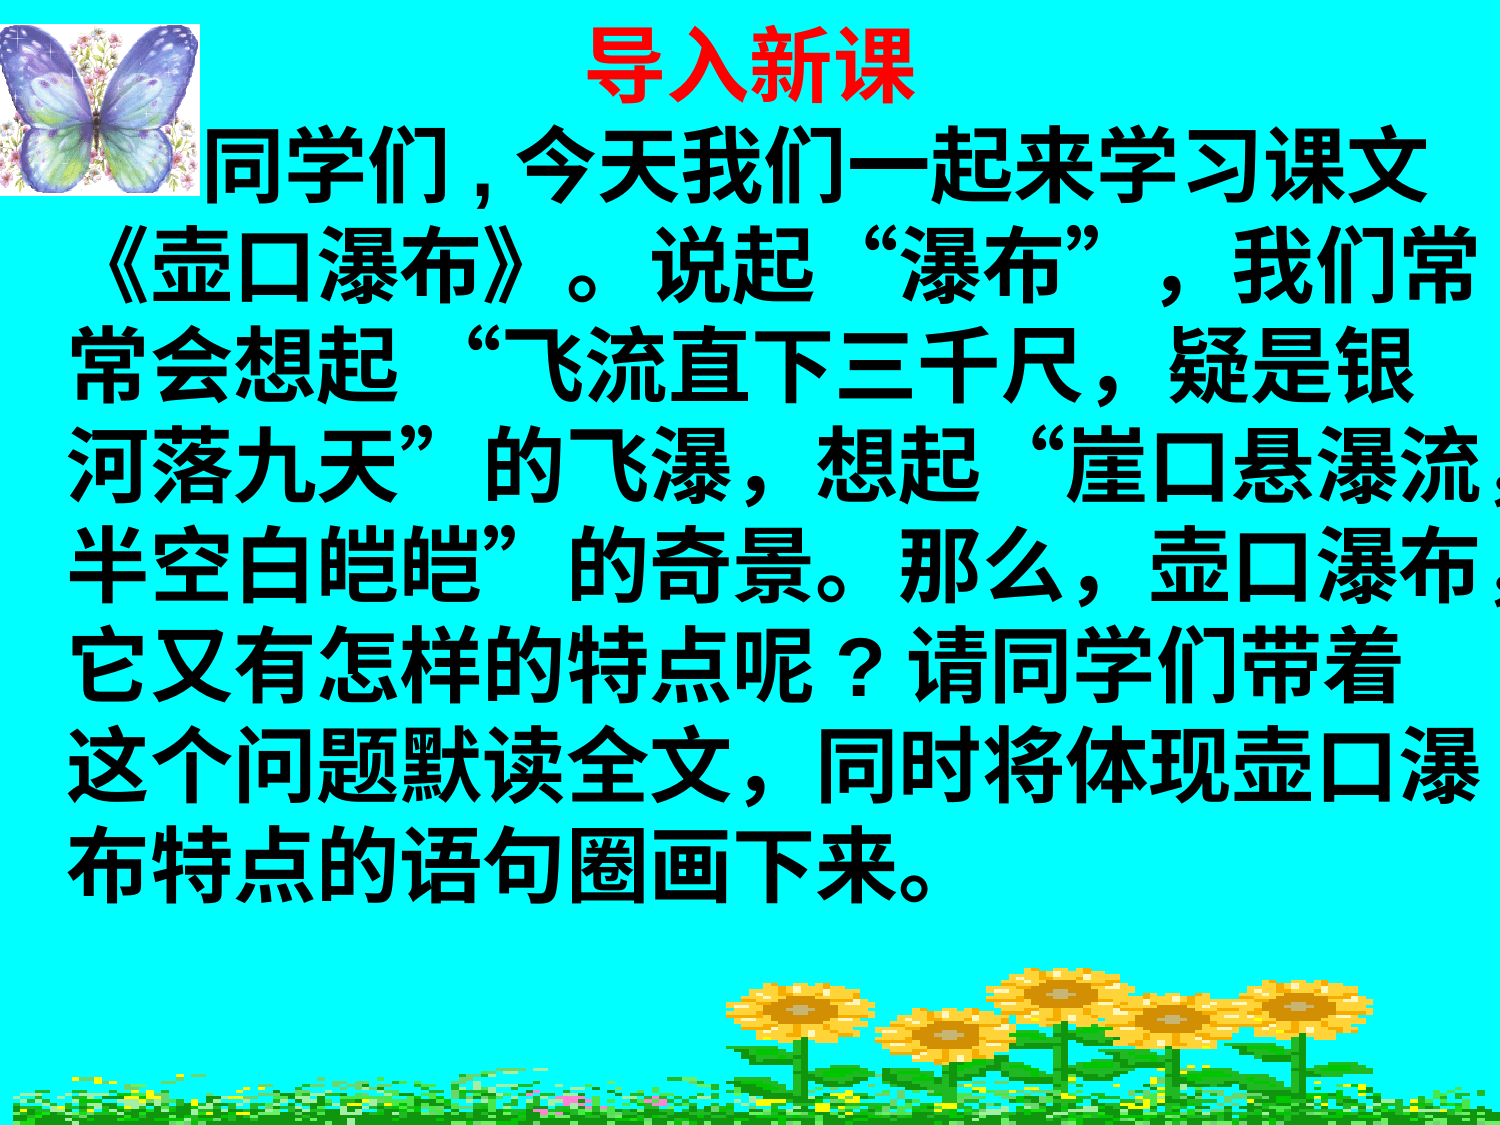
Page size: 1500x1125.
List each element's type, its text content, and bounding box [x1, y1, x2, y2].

list 同学们,今天我们一起来学习课文《壶口瀑布》。说起“瀑布”，我们常常会想起 “飞流直下三千尺，疑是银河落九天”的飞瀑，想起“崖口悬瀑流，半空白皑皑”的奇景。那么，壶口瀑布，它又有怎样的特点呢?请同学们带着这个问题默读全文，同时将体现壶口瀑布特点的语句圈画下来。 [0, 105, 1500, 1125]
picture [0, 24, 200, 196]
title 导入新课 [74, 0, 1426, 105]
picture [13, 968, 1500, 1125]
